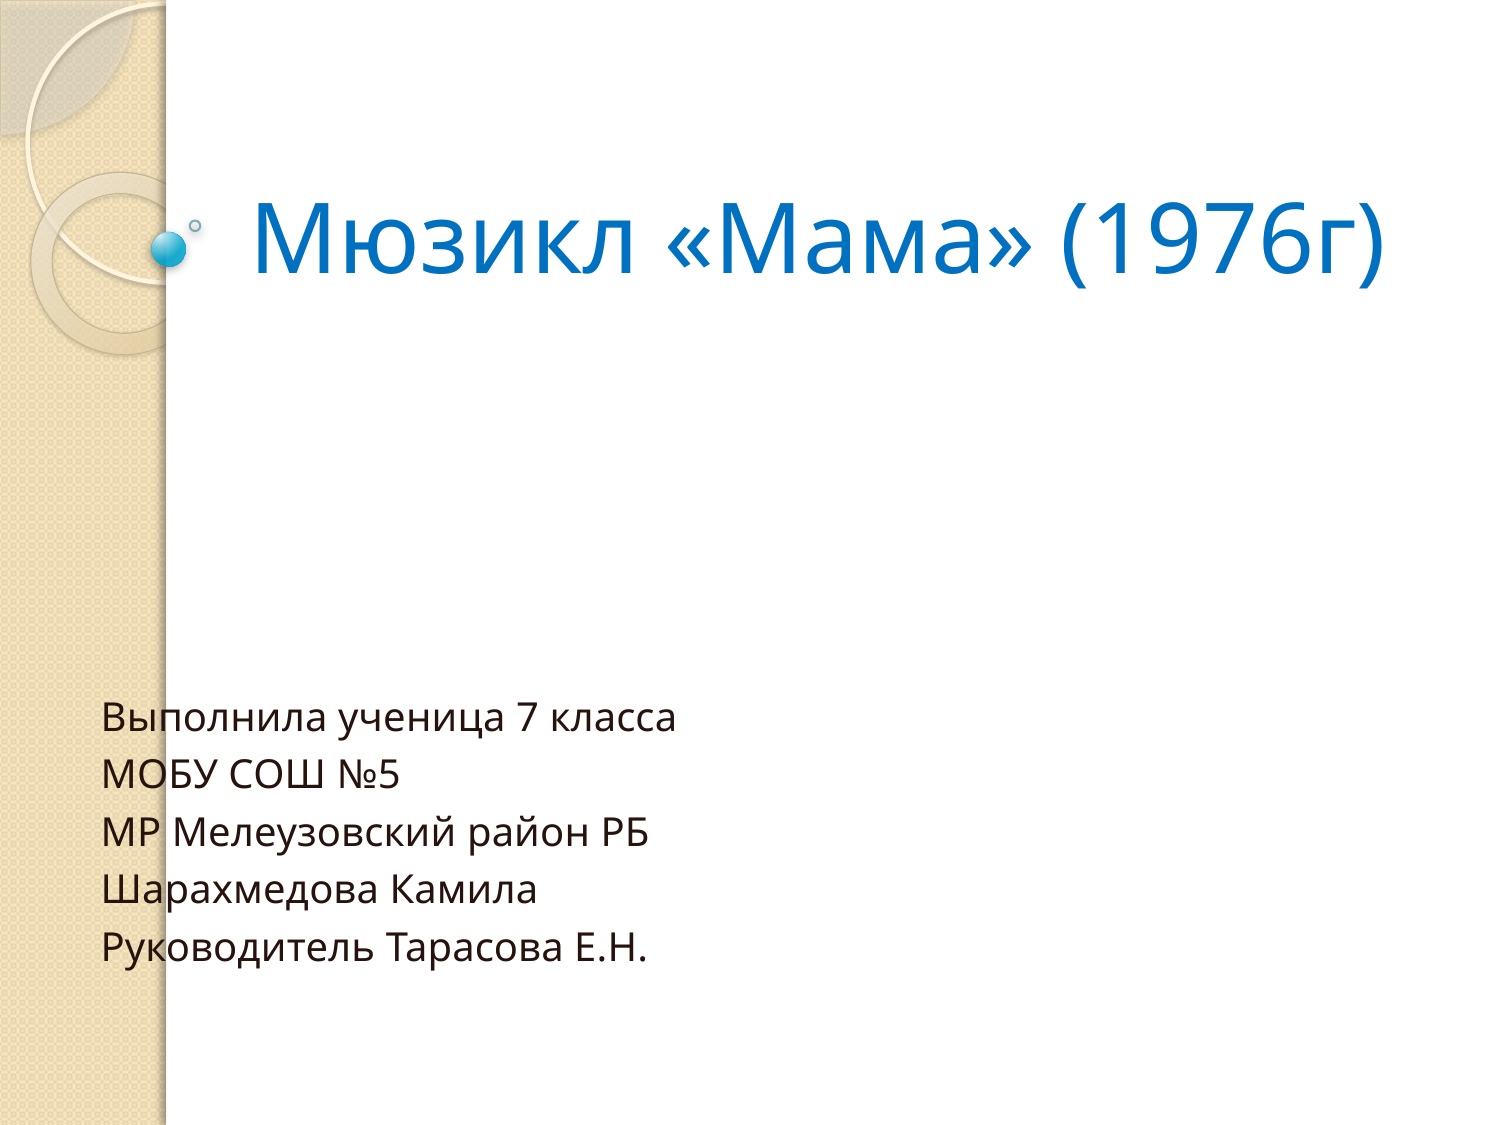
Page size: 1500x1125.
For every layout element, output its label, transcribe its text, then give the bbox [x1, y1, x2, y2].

title Мюзикл «Мама» (1976г) [234, 59, 1450, 301]
subtitle Выполнила ученица 7 класса МОБУ СОШ №5 МР Мелеузовский район РБ Шарахмедова Камила Руководитель Тарасова Е.Н. [82, 691, 1132, 979]
